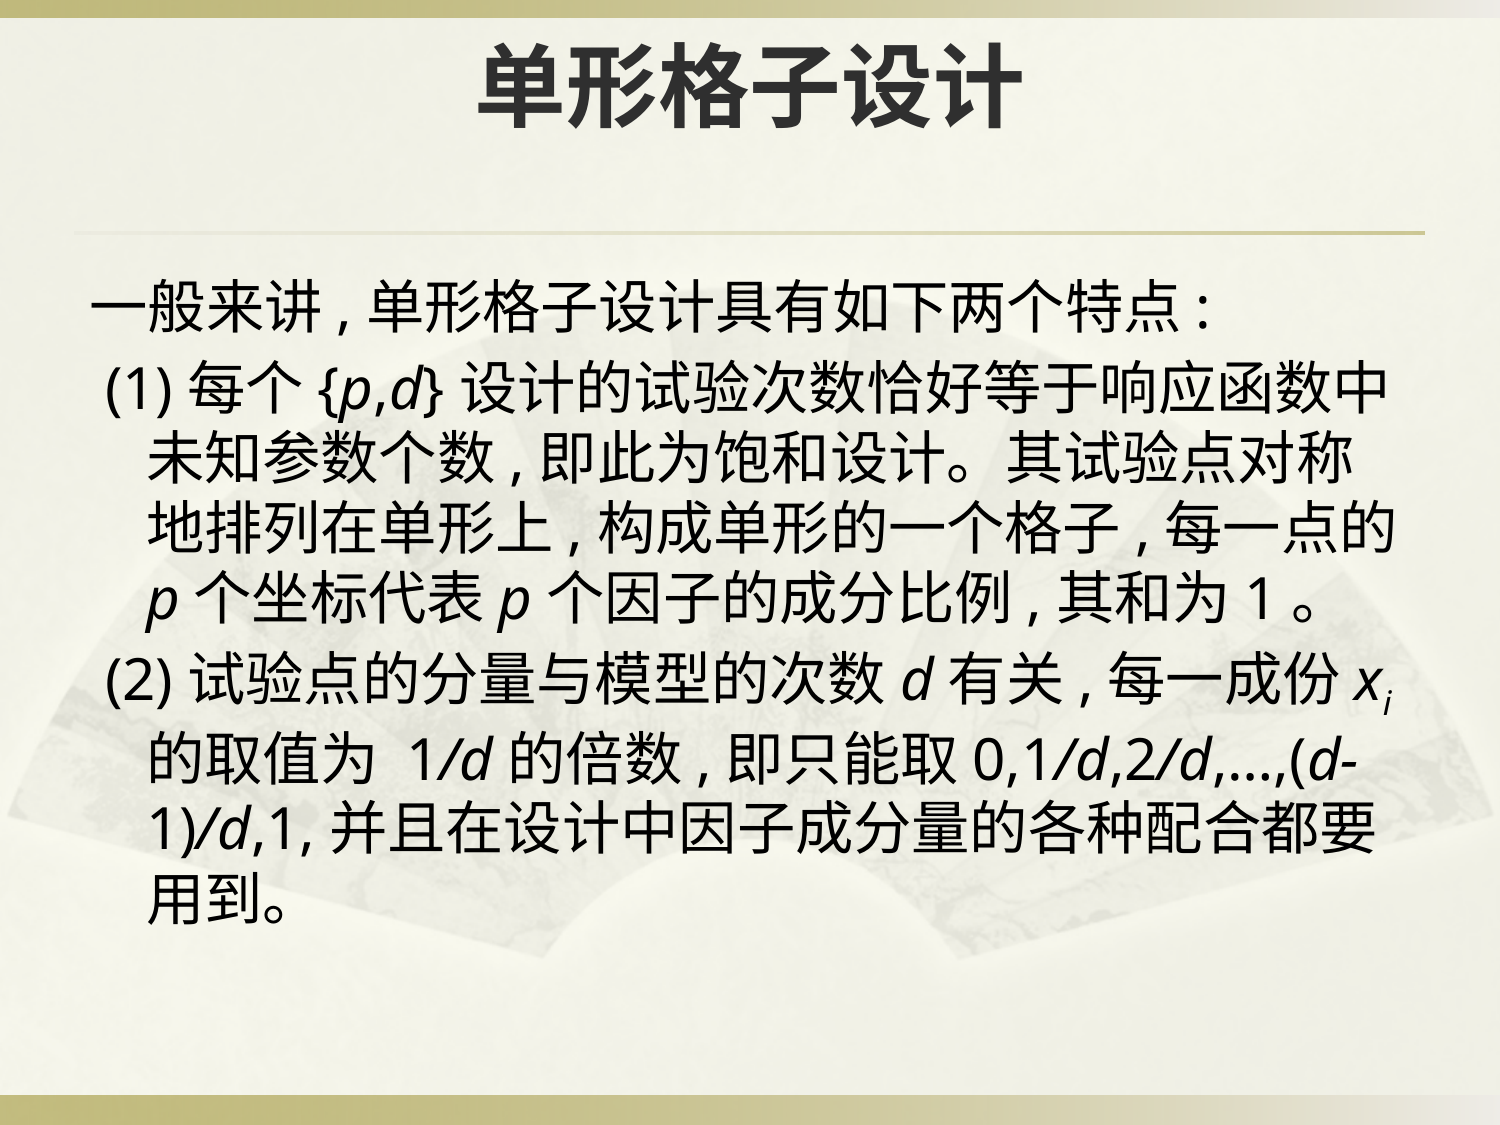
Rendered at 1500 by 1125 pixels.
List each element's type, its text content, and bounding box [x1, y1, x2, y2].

list 一般来讲,单形格子设计具有如下两个特点: (1)每个{p,d}设计的试验次数恰好等于响应函数中未知参数个数,即此为饱和设计。其试验点对称地排列在单形上,构成单形的一个格子,每一点的p个坐标代表p个因子的成分比例,其和为1。 (2)试验点的分量与模型的次数d有关,每一成份xi的取值为 1/d的倍数,即只能取0,1/d,2/d,…,(d-1)/d,1,并且在设计中因子成分量的各种配合都要用到。 [75, 262, 1425, 1032]
title 单形格子设计 [75, 45, 1425, 233]
